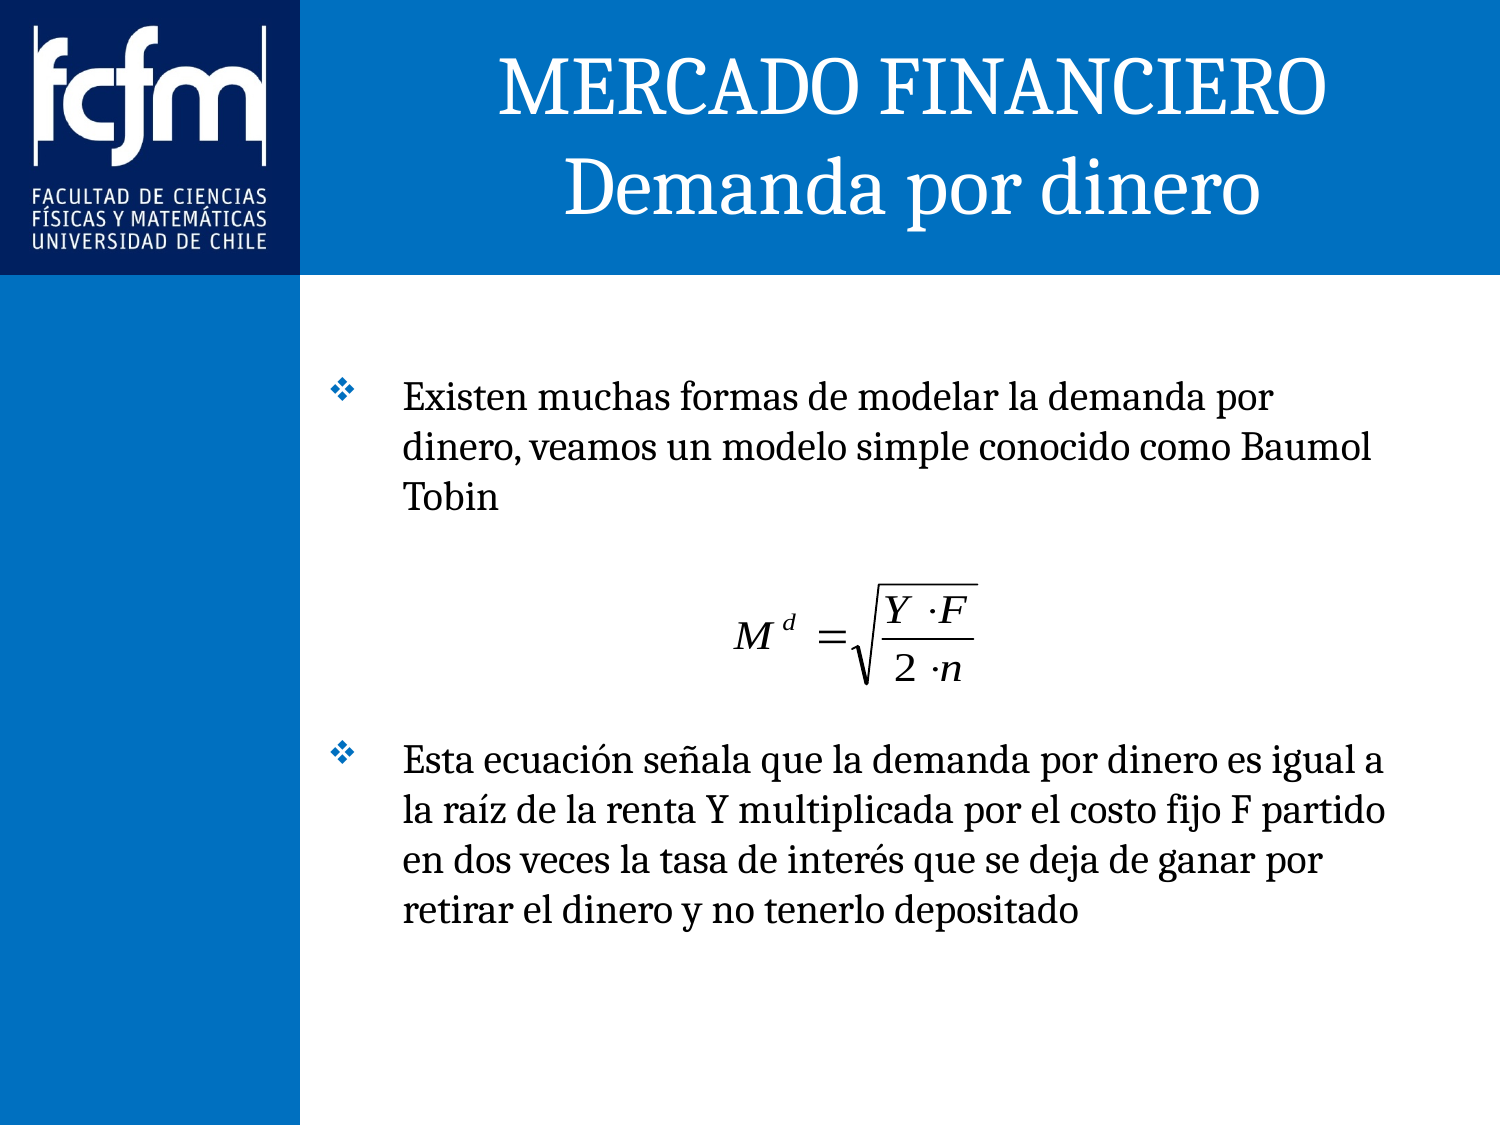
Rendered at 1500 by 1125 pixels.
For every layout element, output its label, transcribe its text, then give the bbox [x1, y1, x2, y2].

picture [29, 18, 272, 254]
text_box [726, 573, 986, 694]
text_box Existen muchas formas de modelar la demanda por dinero, veamos un modelo simple conocido como Baumol Tobin Esta ecuación señala que la demanda por dinero es igual a la raíz de la renta Y multiplicada por el costo fijo F partido en dos veces la tasa de interés que se deja de ganar por retirar el dinero y no tenerlo depositado [312, 361, 1416, 940]
text_box MERCADO FINANCIERO Demanda por dinero [399, 37, 1425, 225]
